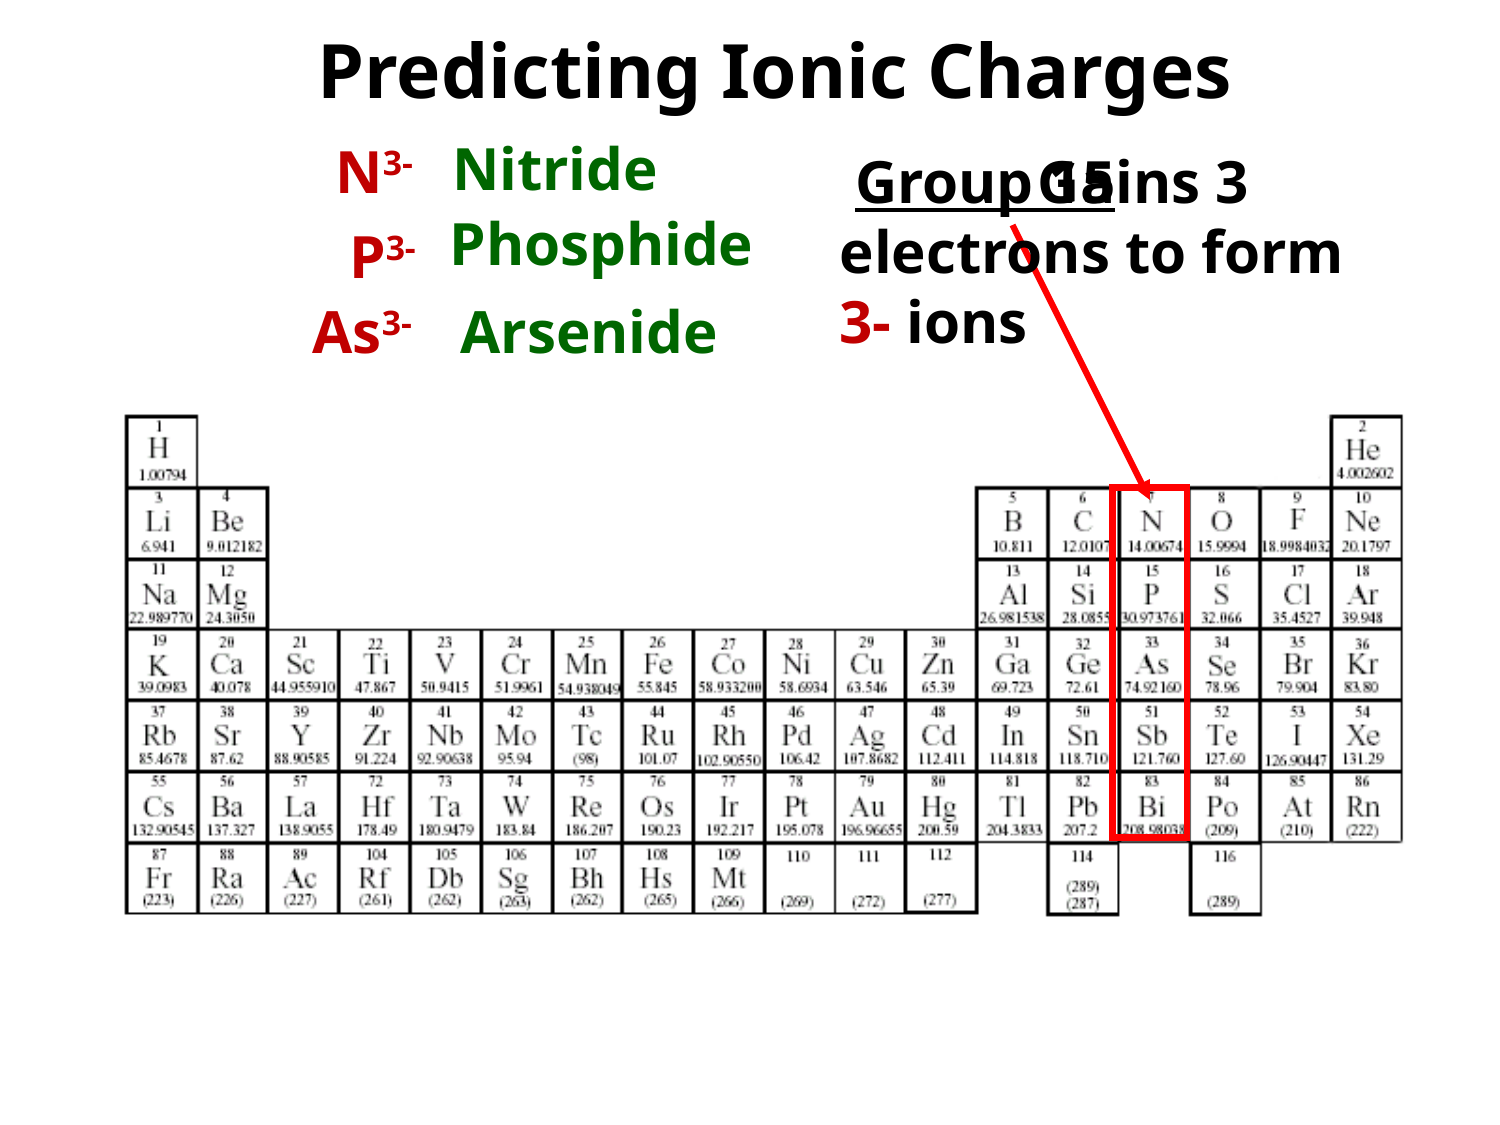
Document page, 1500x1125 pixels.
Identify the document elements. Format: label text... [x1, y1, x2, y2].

title Predicting Ionic Charges [137, 12, 1413, 126]
picture [99, 387, 1436, 943]
text_box N3- [320, 127, 428, 213]
text_box Arsenide [445, 287, 733, 373]
text_box Gains 3 electrons to form 3- ions [824, 137, 1425, 363]
text_box As3- [297, 287, 427, 373]
text_box Phosphide [434, 200, 769, 285]
text_box P3- [334, 212, 431, 298]
text_box Nitride [437, 125, 673, 200]
